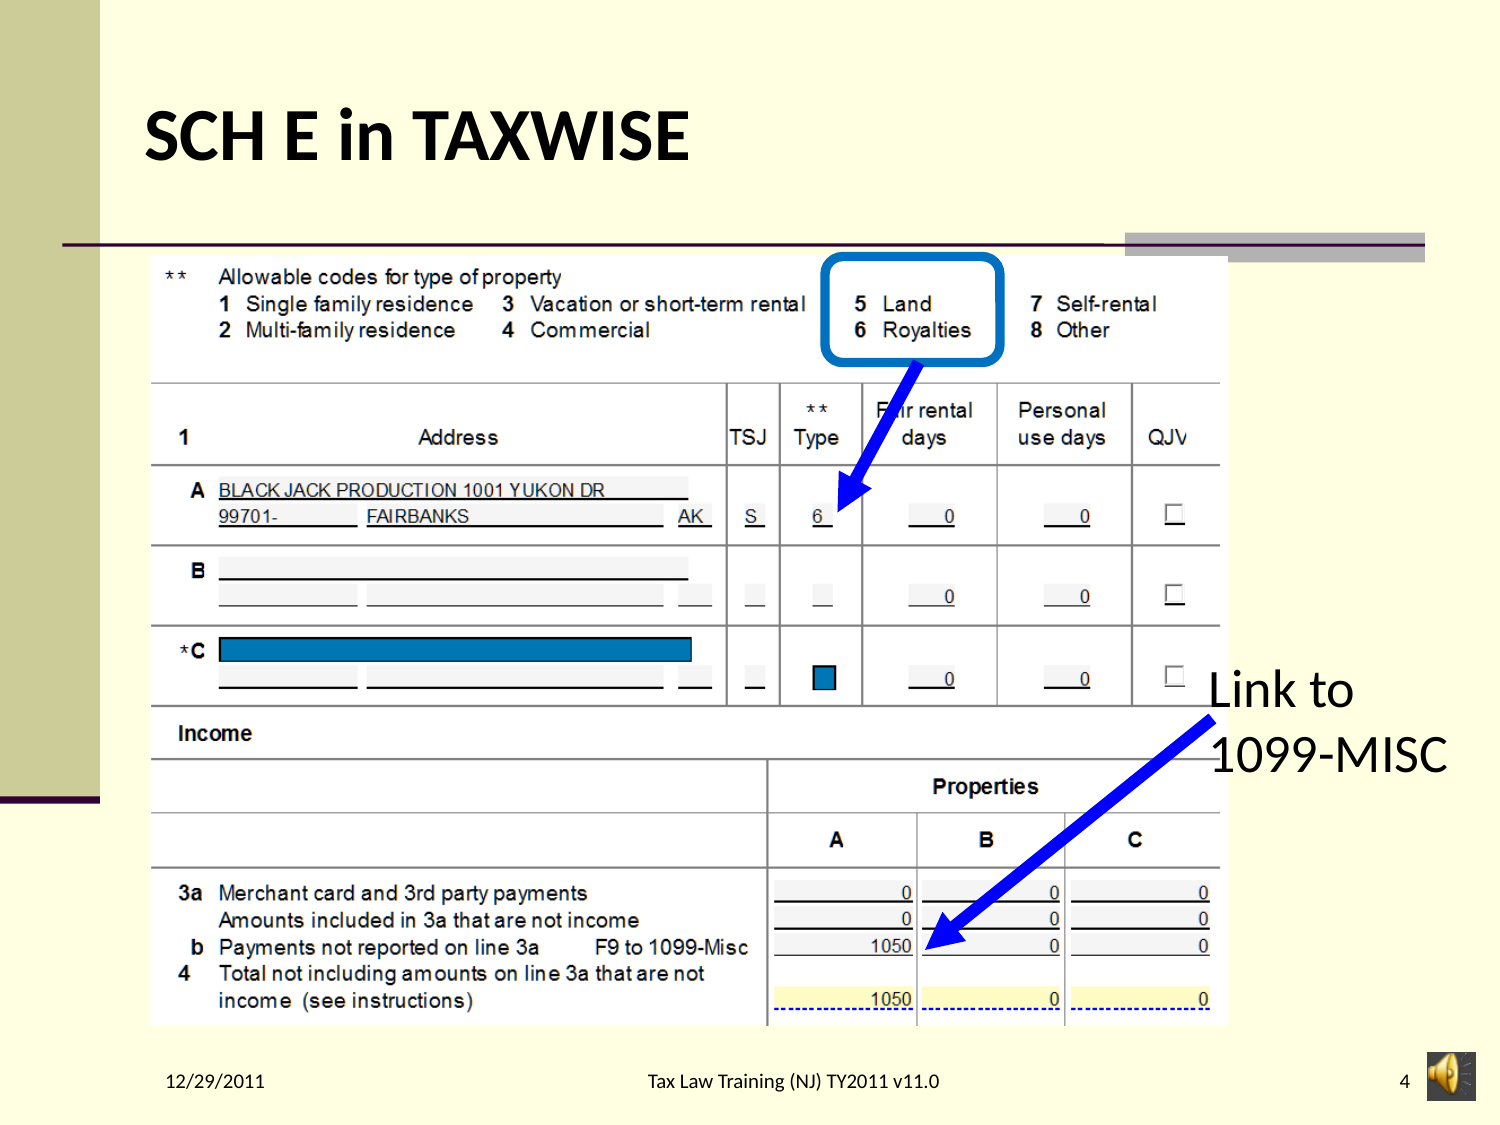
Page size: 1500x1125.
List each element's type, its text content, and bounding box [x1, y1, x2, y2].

picture [1426, 1051, 1477, 1102]
picture [149, 256, 1229, 1026]
text_box SCH E in TAXWISE [129, 78, 930, 183]
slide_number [149, 1050, 476, 1101]
footer Tax Law Training (NJ) TY2011 v11.0 [549, 1049, 1038, 1101]
slide_number 4 [1112, 1049, 1426, 1101]
text_box Link to 1099-MISC [1233, 645, 1500, 791]
